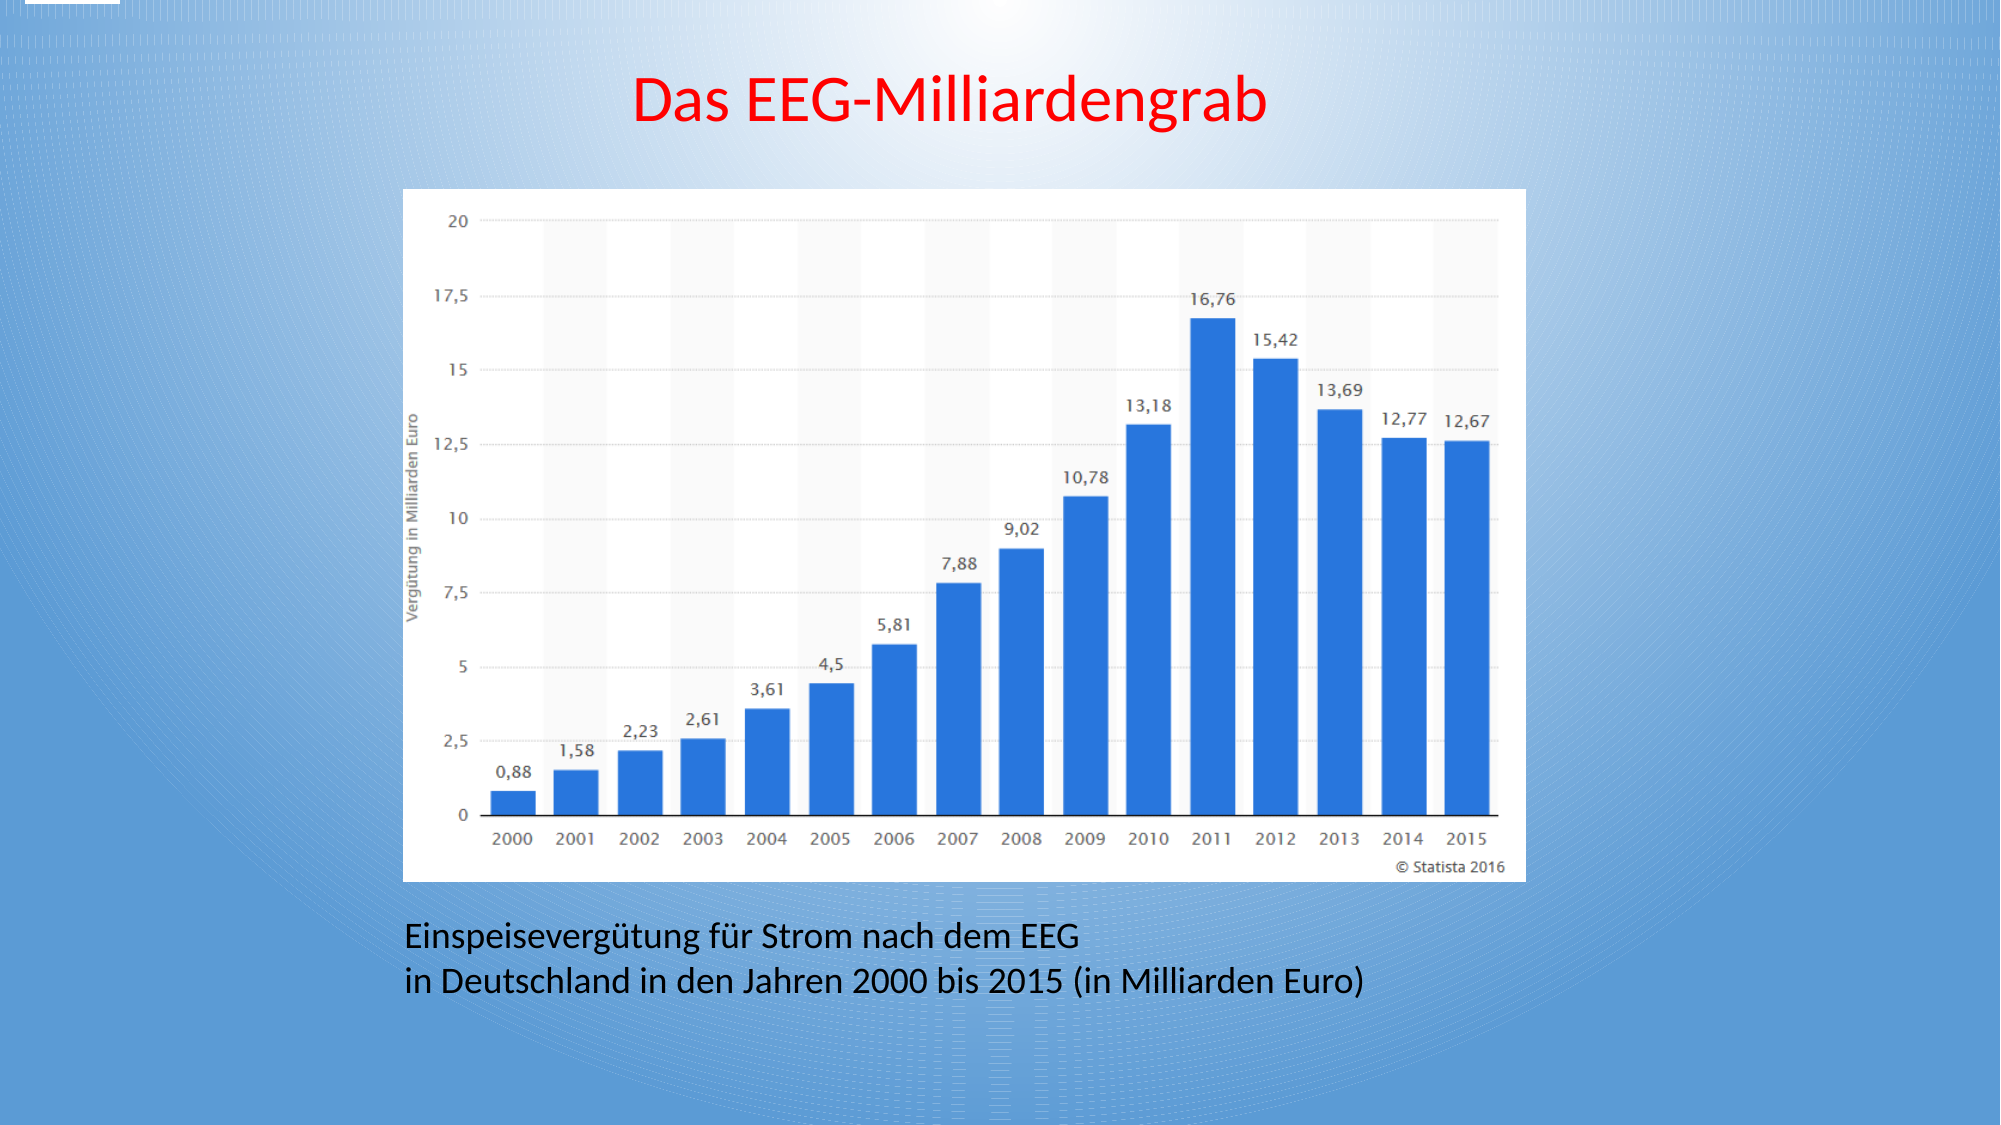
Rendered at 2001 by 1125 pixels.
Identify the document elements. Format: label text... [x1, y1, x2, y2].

picture [403, 189, 1526, 882]
text_box Das EEG-Milliardengrab [281, 47, 1620, 143]
picture [25, 0, 120, 4]
text_box Einspeisevergütung für Strom nach dem EEG in Deutschland in den Jahren 2000 bis 2015 (in Milliarden Euro) [389, 904, 1540, 1009]
